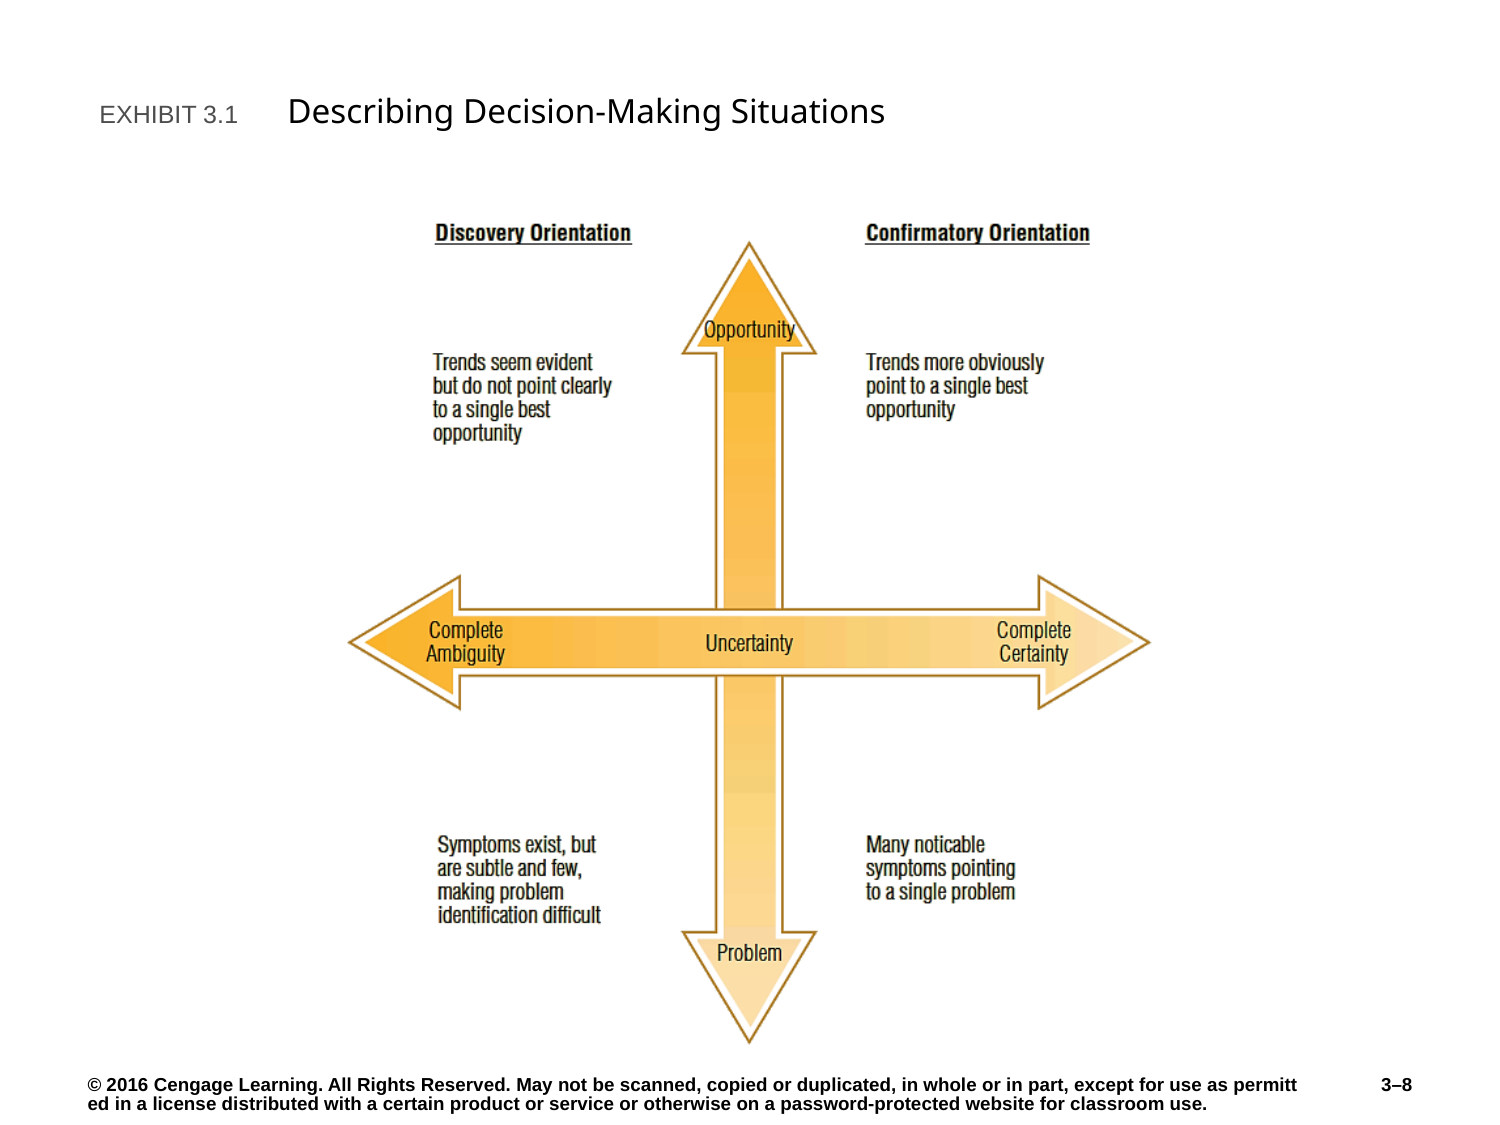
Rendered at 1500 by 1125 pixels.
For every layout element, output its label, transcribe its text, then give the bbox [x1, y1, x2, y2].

text_box EXHIBIT 3.1 Describing Decision-Making Situations [84, 82, 1414, 138]
footer © 2016 Cengage Learning. All Rights Reserved. May not be scanned, copied or duplicated, in whole or in part, except for use as permitted in a license distributed with a certain product or service or otherwise on a password-protected website for classroom use. [87, 1057, 1050, 1103]
picture [346, 220, 1154, 1046]
slide_number 3–8 [1050, 1042, 1413, 1103]
